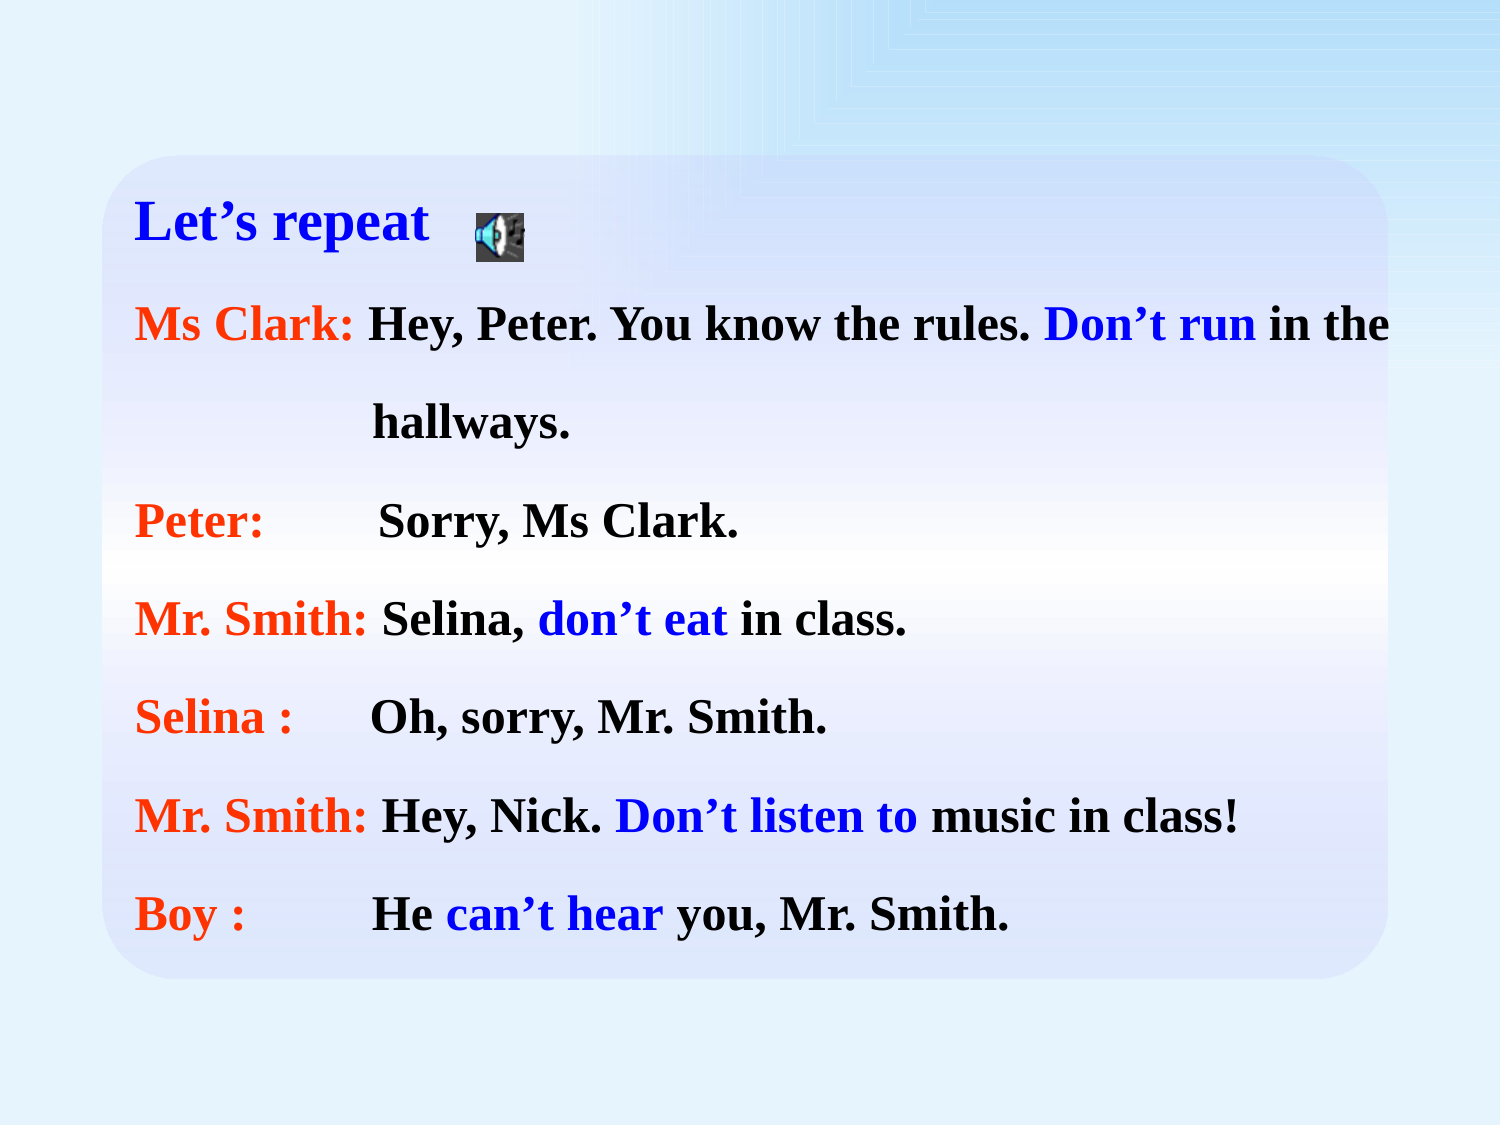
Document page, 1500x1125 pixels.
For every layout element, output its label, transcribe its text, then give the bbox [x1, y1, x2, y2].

picture [474, 212, 526, 263]
text_box Let’s repeat Ms Clark: Hey, Peter. You know the rules. Don’t run in the hallways. Peter: Sorry, Ms Clark. Mr. Smith: Selina, don’t eat in class. Selina : Oh, sorry, Mr. Smith. Mr. Smith: Hey, Nick. Don’t listen to music in class! Boy : He can’t hear you, Mr. Smith. [119, 149, 1405, 949]
text_box [102, 183, 1373, 979]
